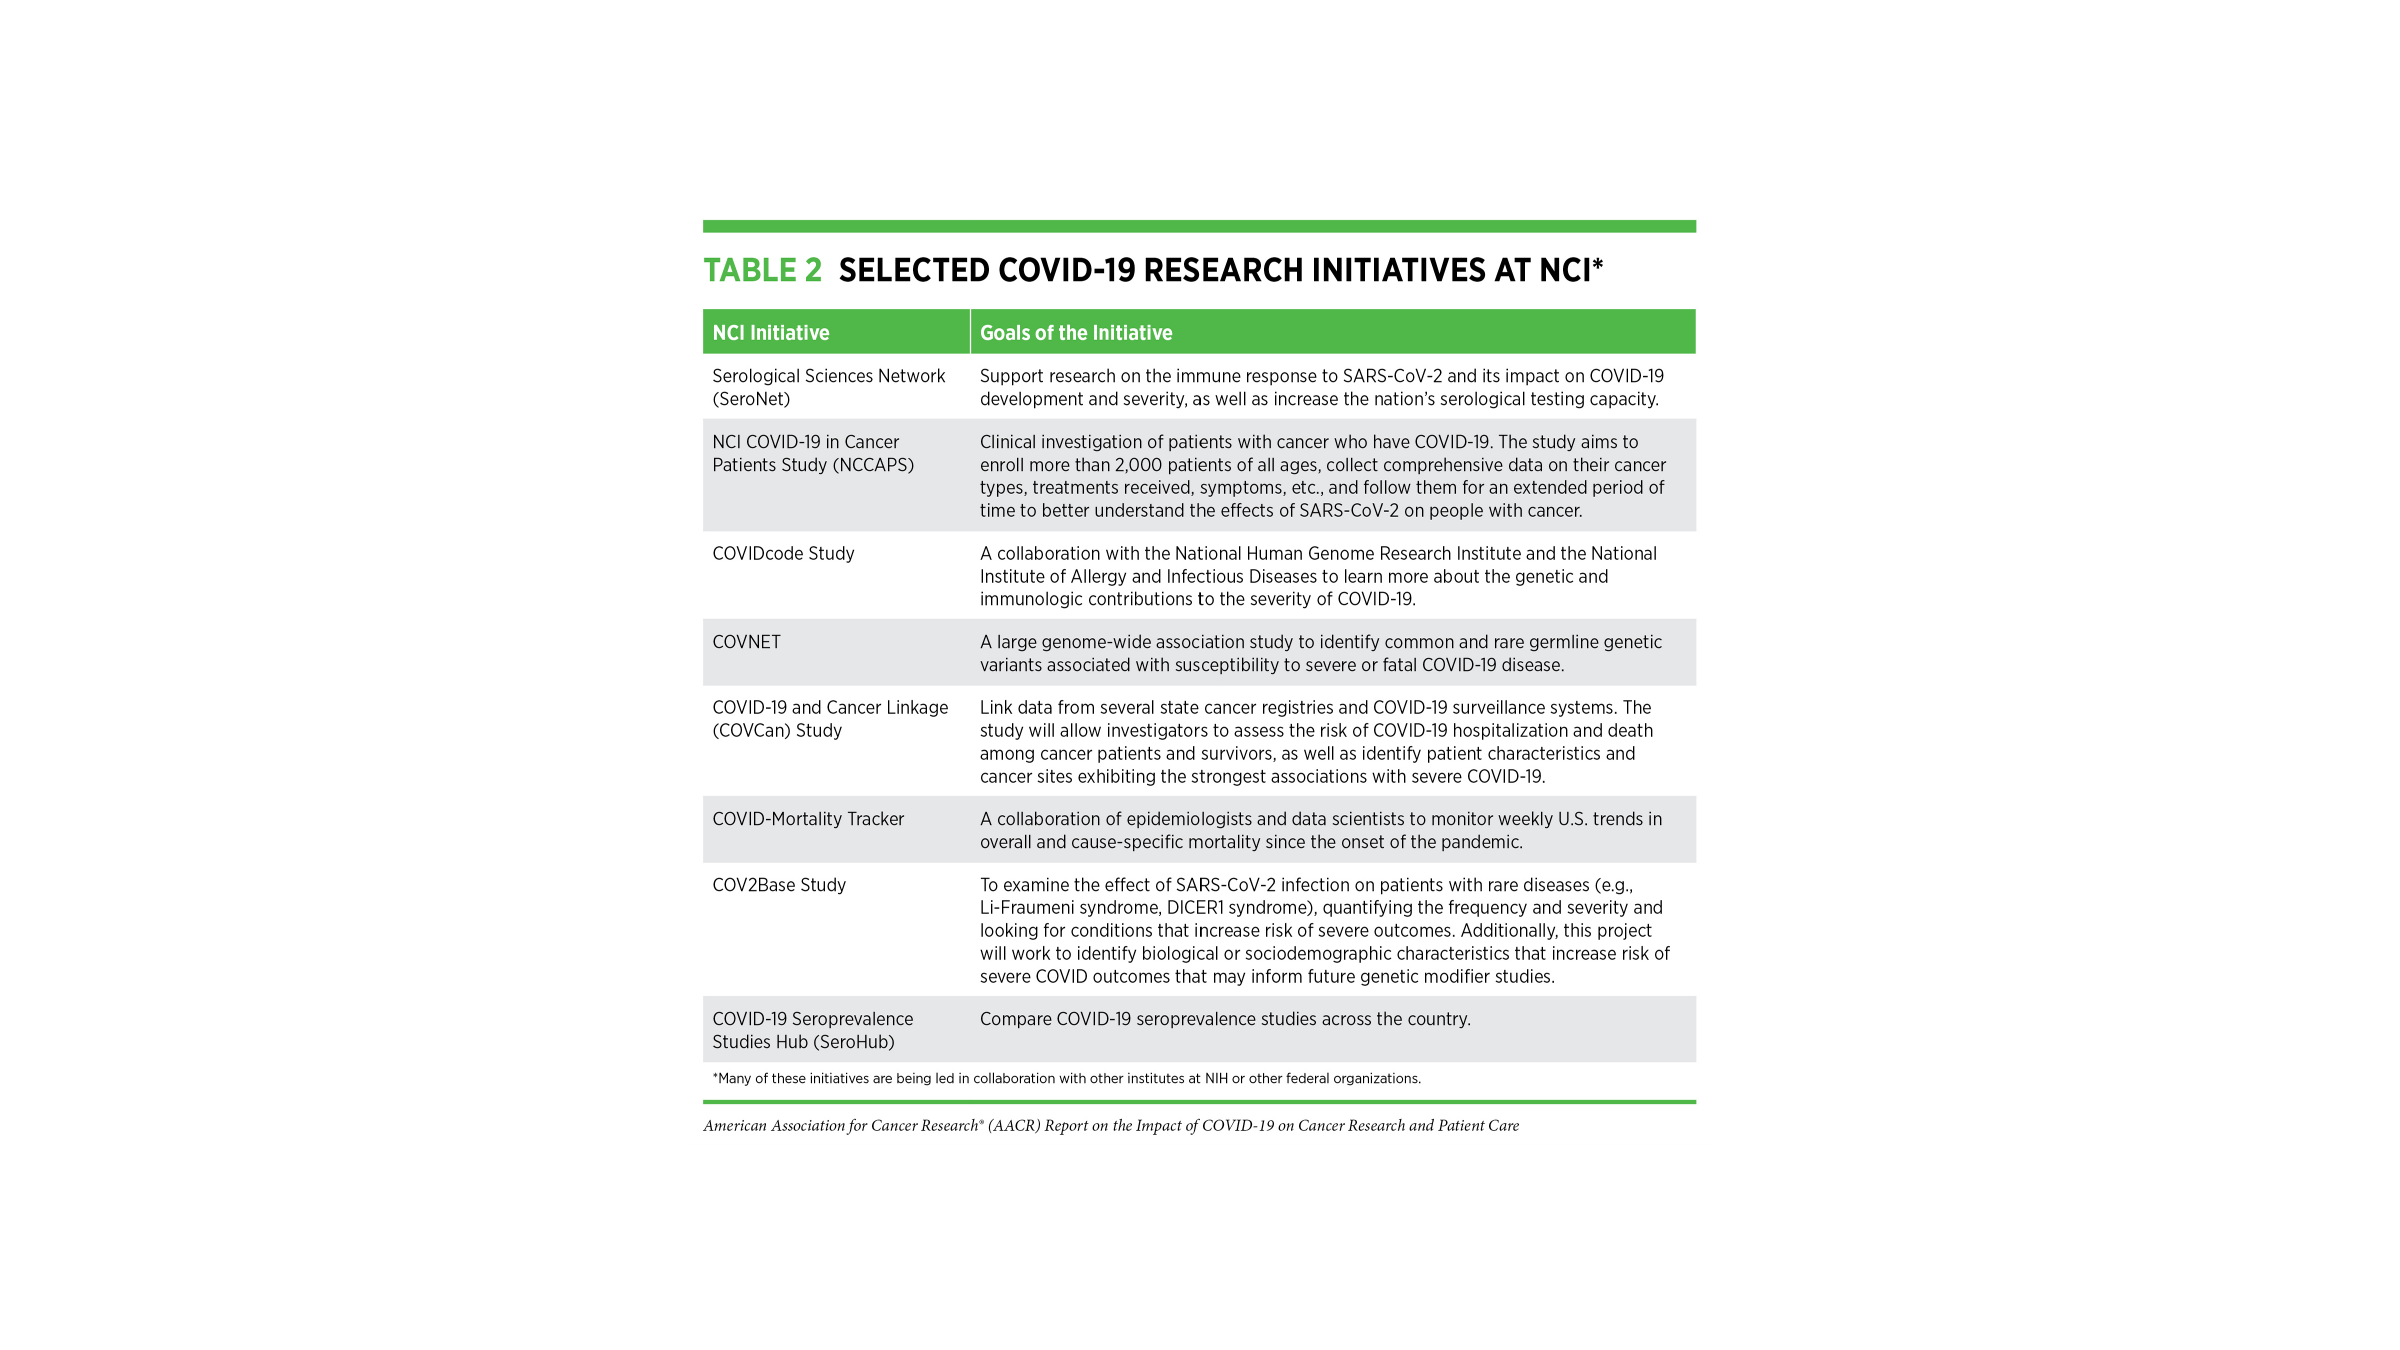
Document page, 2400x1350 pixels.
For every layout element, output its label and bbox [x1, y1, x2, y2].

picture [687, 205, 1713, 1145]
